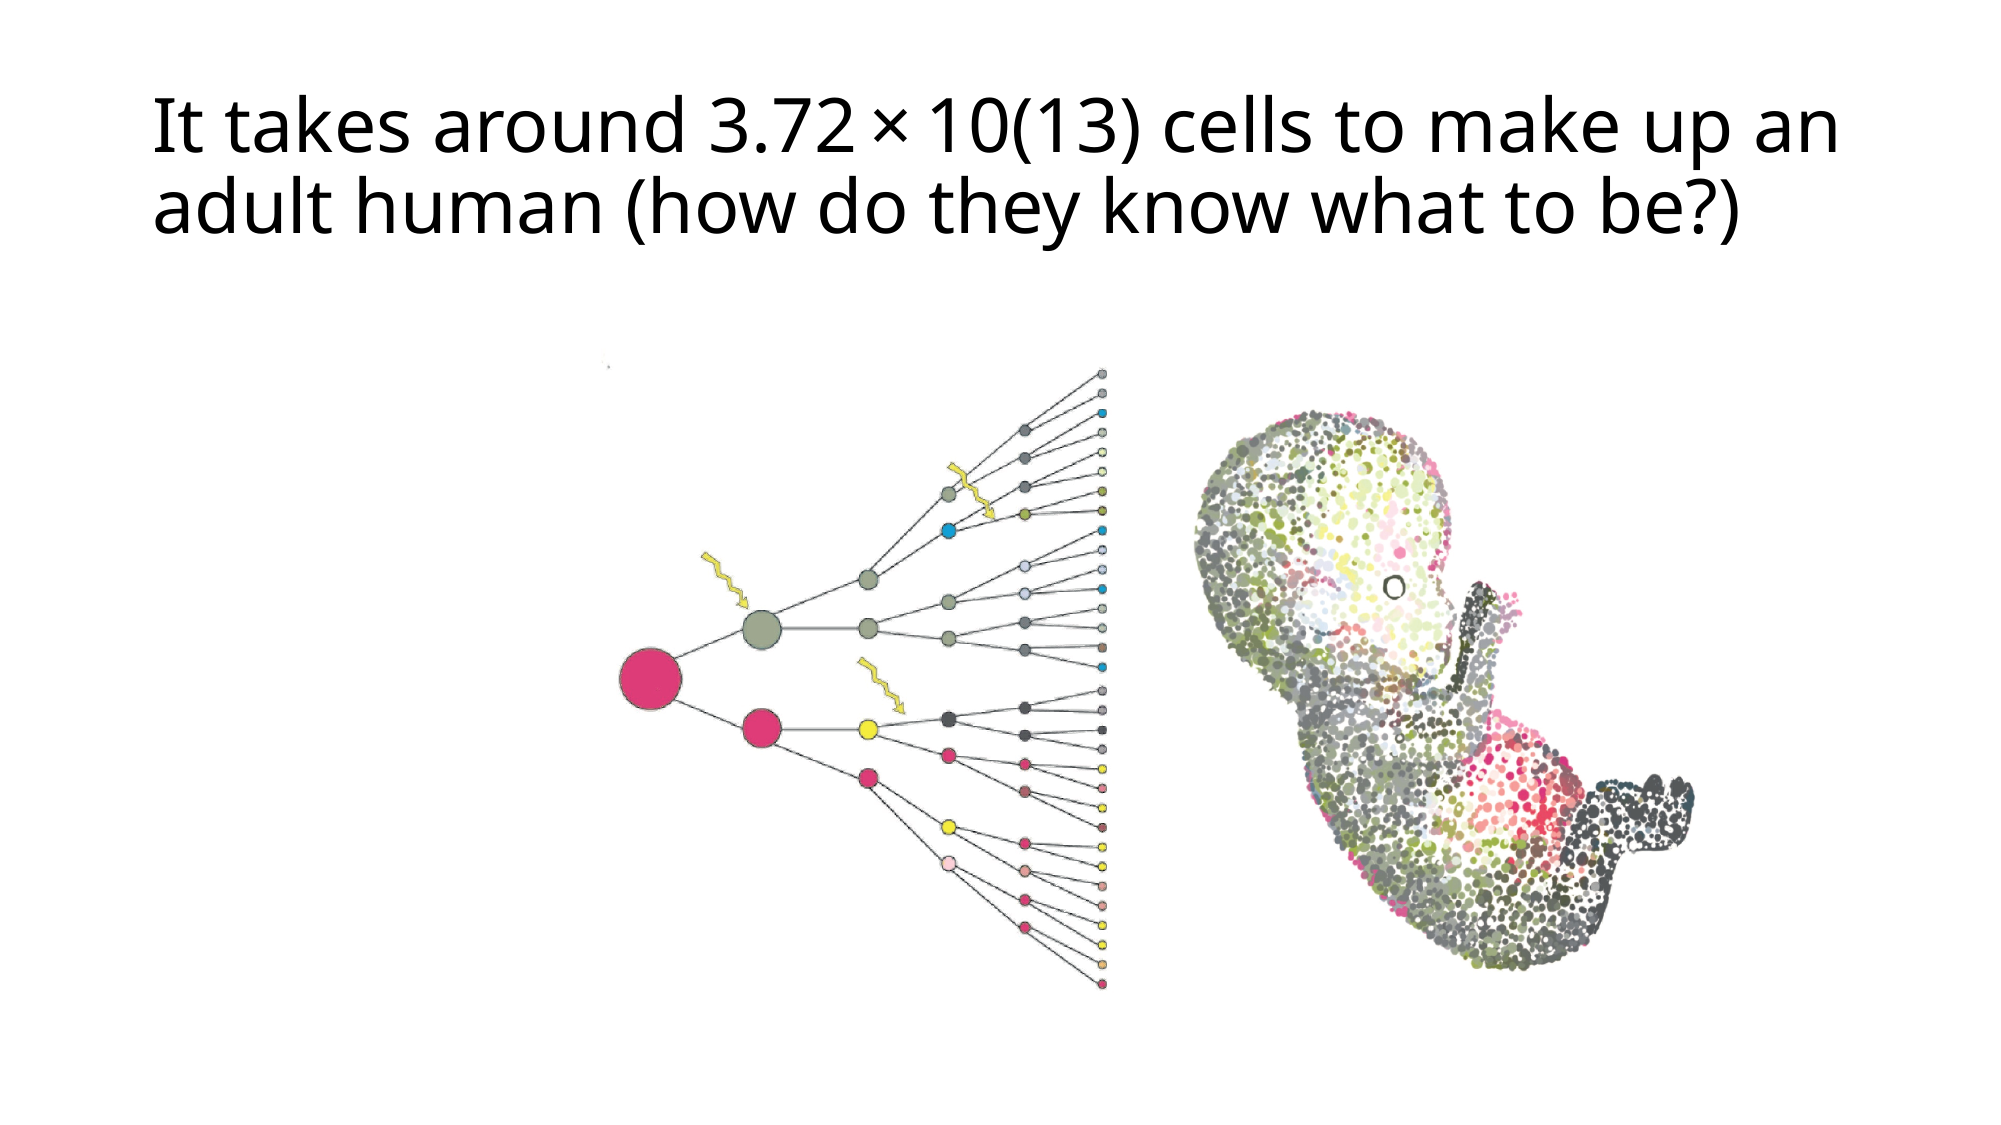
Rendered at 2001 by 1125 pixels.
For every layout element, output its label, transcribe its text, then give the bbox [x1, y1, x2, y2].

title It takes around 3.72 × 10(13) cells to make up an adult human (how do they know what to be?) [137, 59, 1863, 278]
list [562, 319, 1738, 1034]
